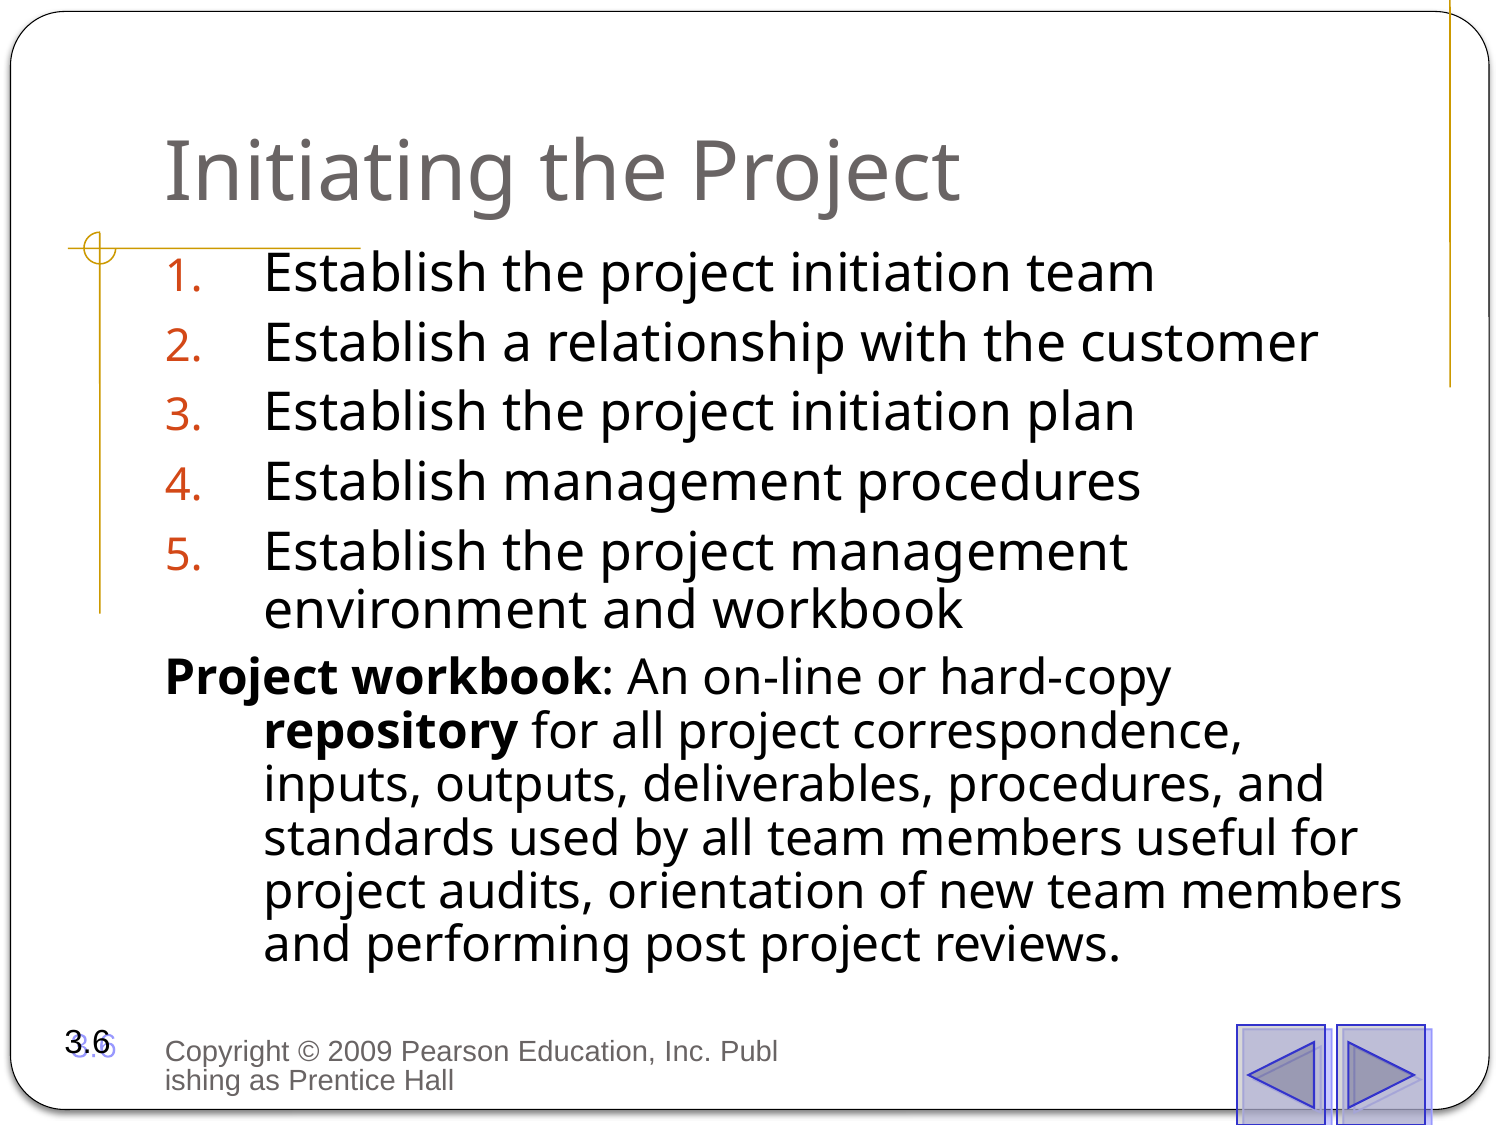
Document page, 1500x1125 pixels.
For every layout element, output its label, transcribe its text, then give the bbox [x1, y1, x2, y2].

title Initiating the Project [150, 45, 1425, 233]
text_box 3.6 [37, 1012, 138, 1107]
footer Copyright © 2009 Pearson Education, Inc. Publishing as Prentice Hall [150, 1012, 800, 1088]
list Establish the project initiation team Establish a relationship with the customer Establish the project initiation plan Establish management procedures Establish the project management environment and workbook Project workbook: An on-line or hard-copy repository for all project correspondence, inputs, outputs, deliverables, procedures, and standards used by all team members useful for project audits, orientation of new team members and performing post project reviews. [150, 237, 1425, 988]
